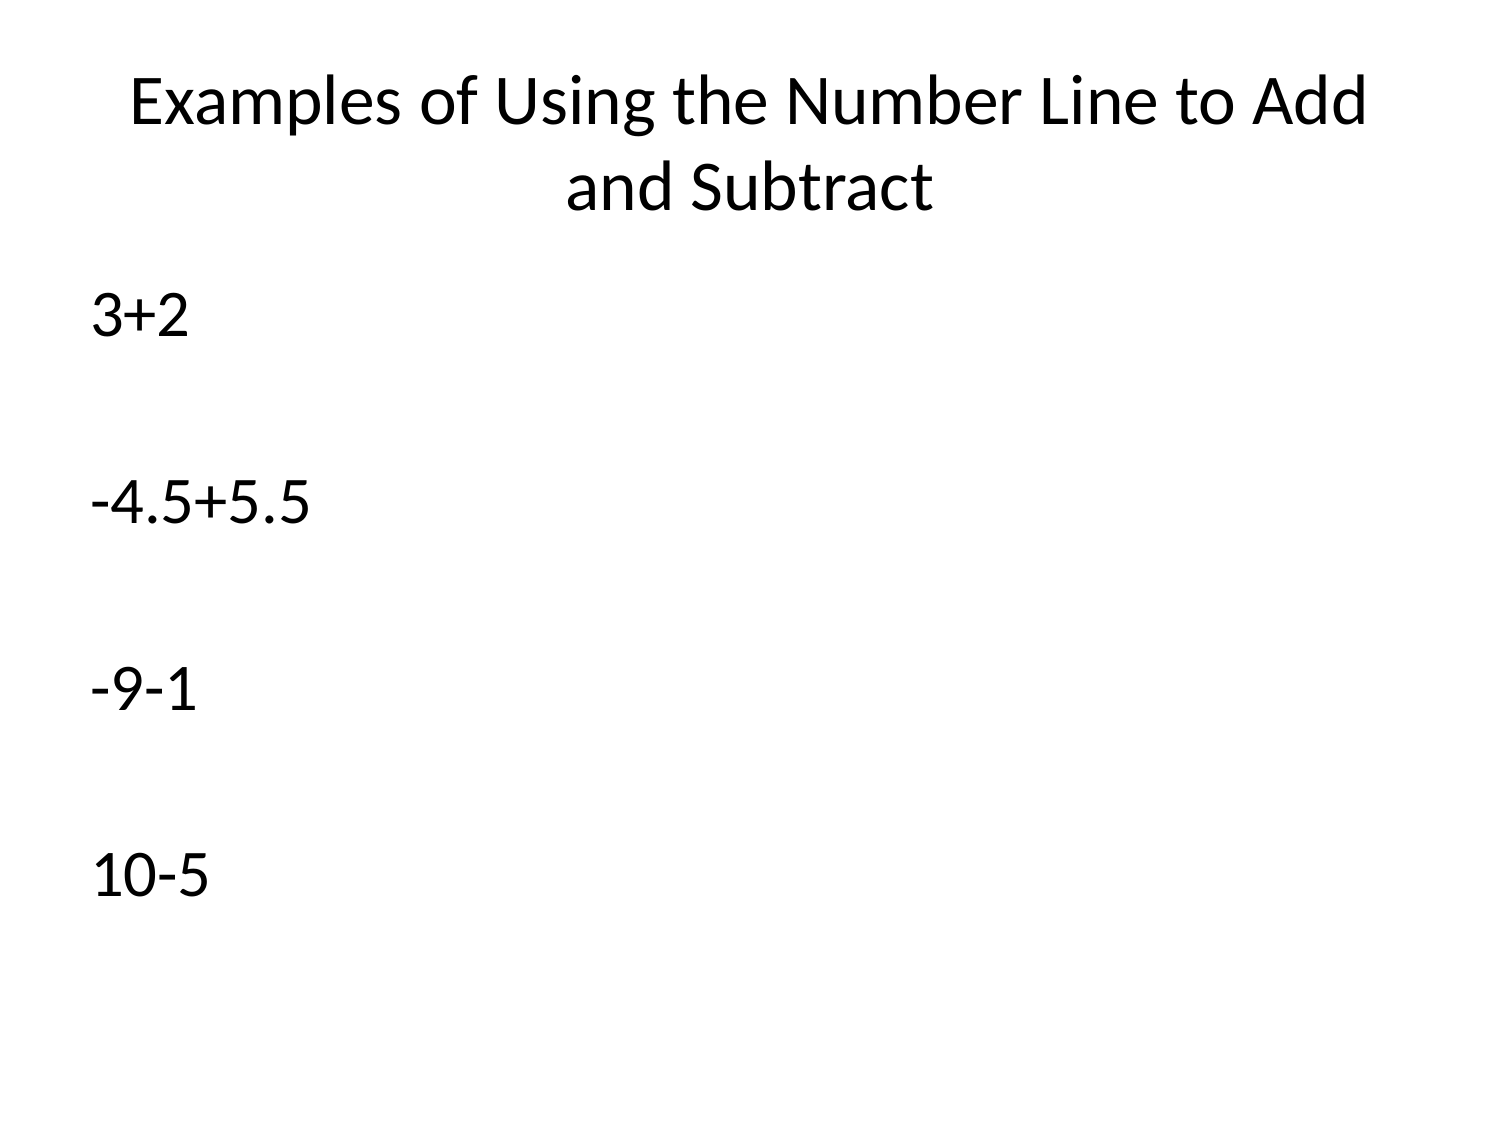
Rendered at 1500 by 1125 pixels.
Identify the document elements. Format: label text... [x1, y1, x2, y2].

title Examples of Using the Number Line to Add and Subtract [75, 45, 1425, 233]
list 3+2 -4.5+5.5 -9-1 10-5 [75, 262, 1425, 1005]
